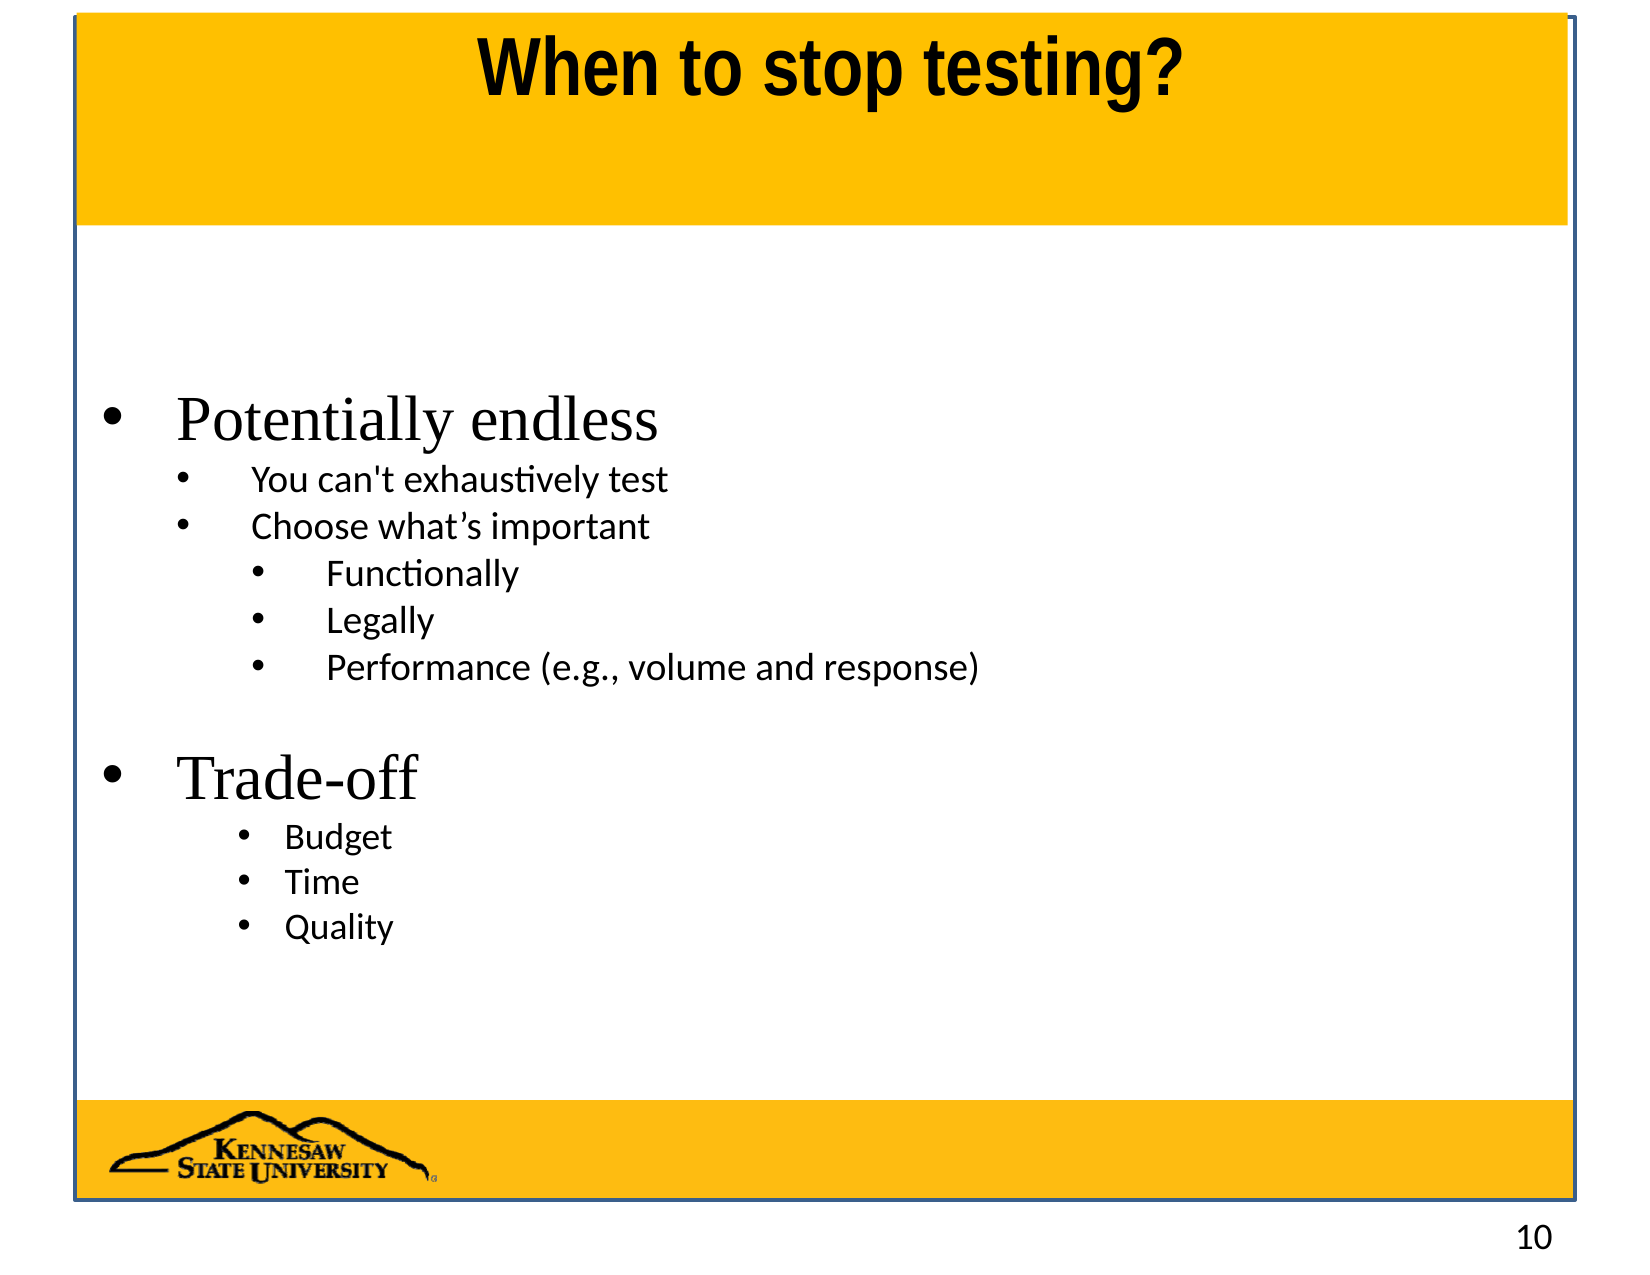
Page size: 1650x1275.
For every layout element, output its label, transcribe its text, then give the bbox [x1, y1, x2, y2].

picture [108, 1111, 437, 1184]
list Potentially endless You can't exhaustively test Choose what’s important Functionally Legally Performance (e.g., volume and response) Trade-off Budget Time Quality [82, 376, 1568, 1101]
title When to stop testing? [76, 12, 1568, 226]
